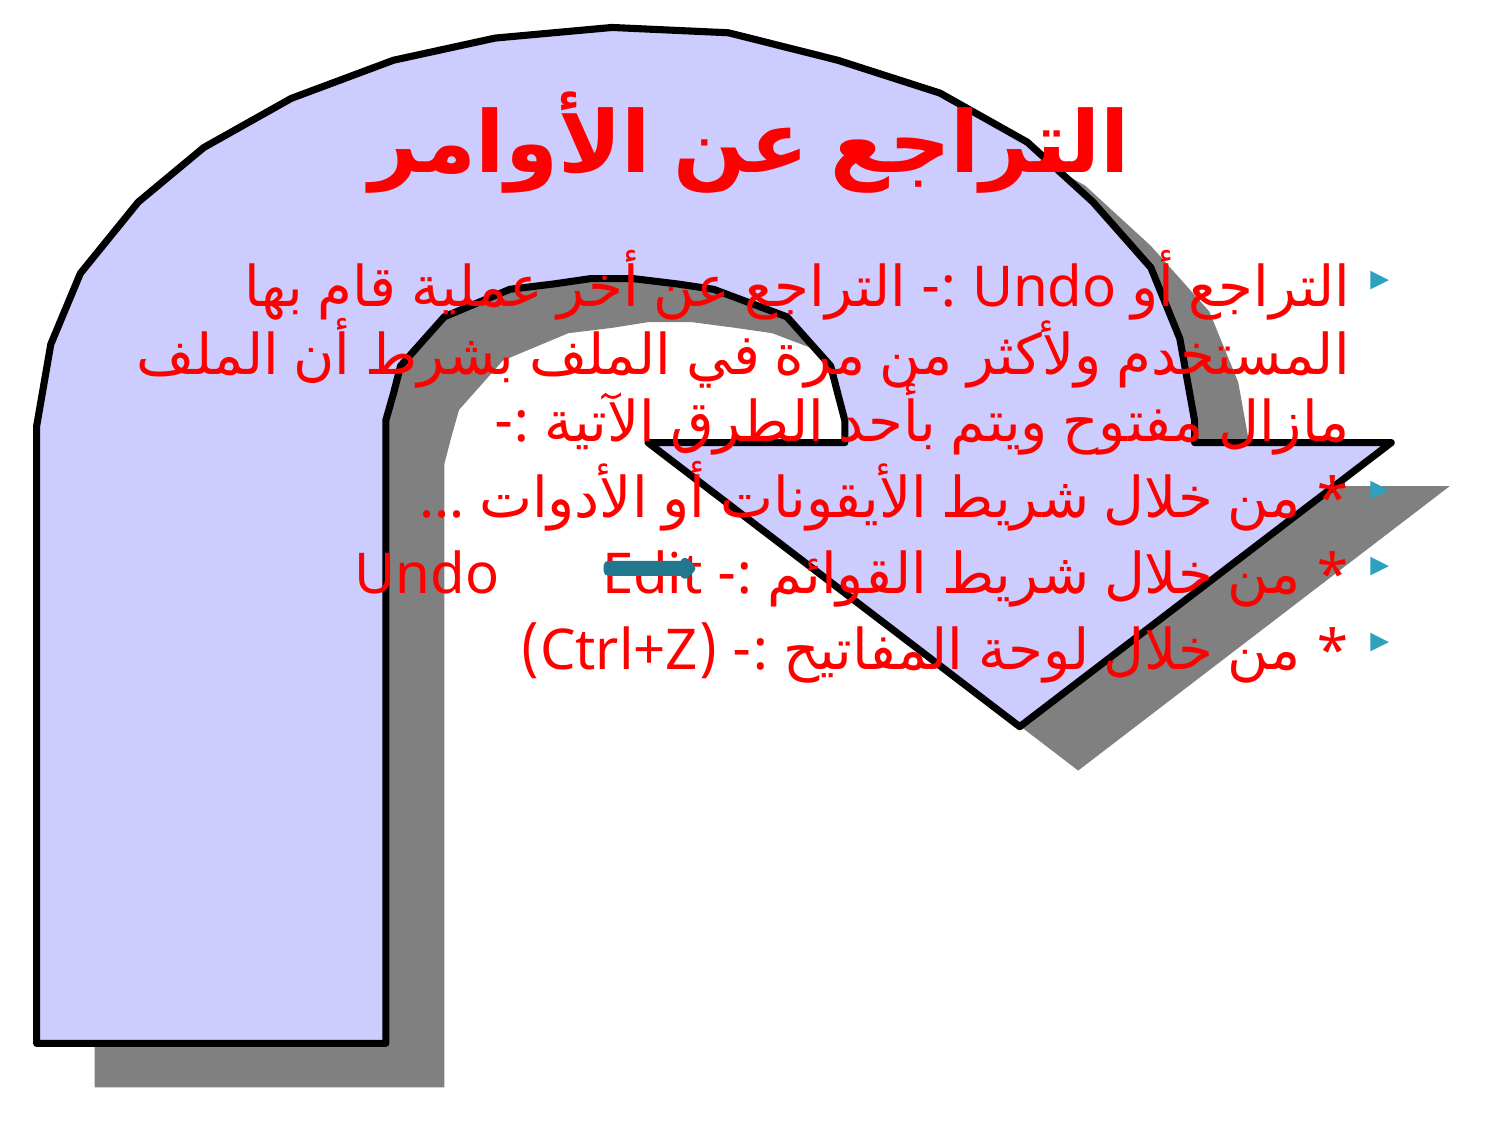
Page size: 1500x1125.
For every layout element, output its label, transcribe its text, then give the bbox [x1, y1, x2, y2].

list التراجع أو Undo :- التراجع عن أخر عملية قام بها المستخدم ولأكثر من مرة في الملف بشرط أن الملف مازال مفتوح ويتم بأحد الطرق الآتية :- * من خلال شريط الأيقونات أو الأدوات ... * من خلال شريط القوائم :- Undo Edit * من خلال لوحة المفاتيح :- (Ctrl+Z) [75, 243, 1425, 986]
text_box [603, 557, 696, 579]
title التراجع عن الأوامر [75, 45, 1425, 233]
